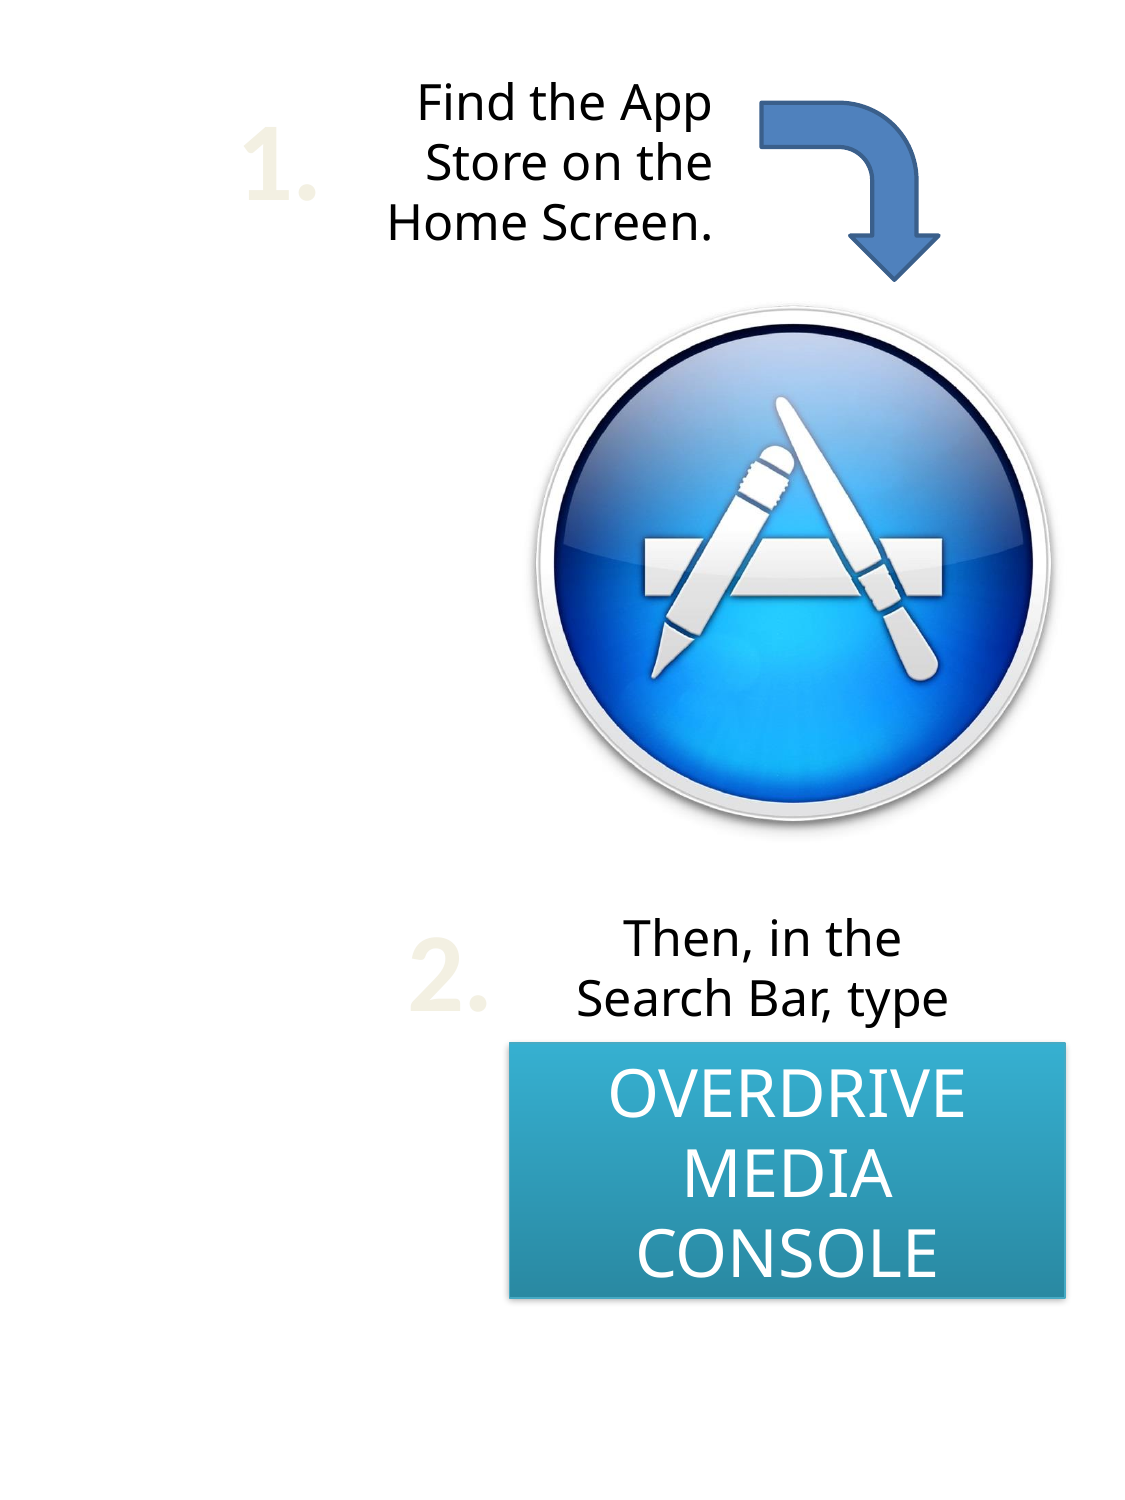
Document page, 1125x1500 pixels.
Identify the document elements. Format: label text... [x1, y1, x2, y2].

text_box Then, in the Search Bar, type [538, 899, 988, 1034]
text_box Find the App Store on the Home Screen. [279, 63, 729, 259]
text_box 2. [391, 891, 510, 1042]
text_box OVERDRIVE MEDIA CONSOLE [509, 1042, 1066, 1299]
text_box [759, 100, 941, 278]
text_box 1. [220, 80, 339, 231]
picture [509, 279, 1077, 848]
